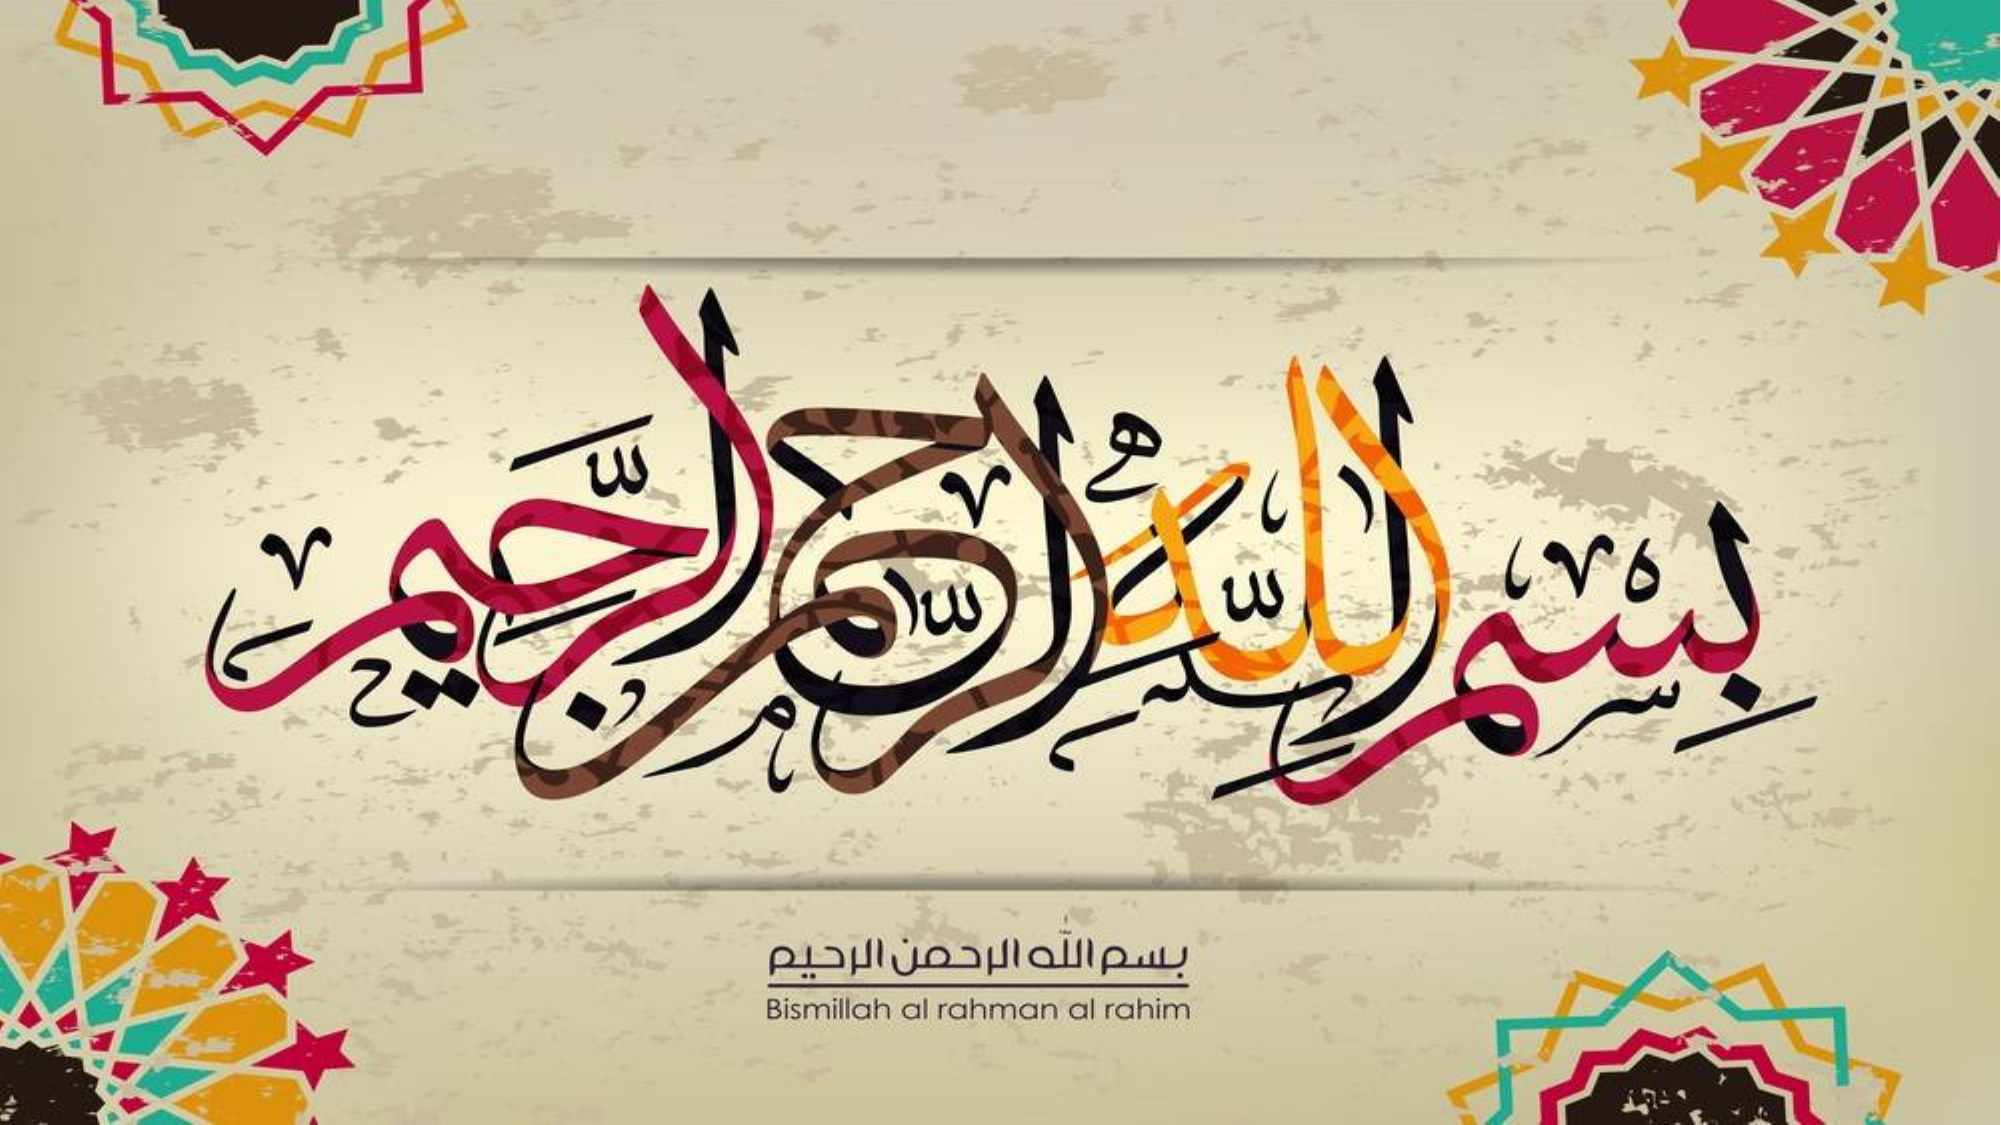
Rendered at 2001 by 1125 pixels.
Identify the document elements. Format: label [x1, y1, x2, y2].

list [0, 0, 2000, 1125]
